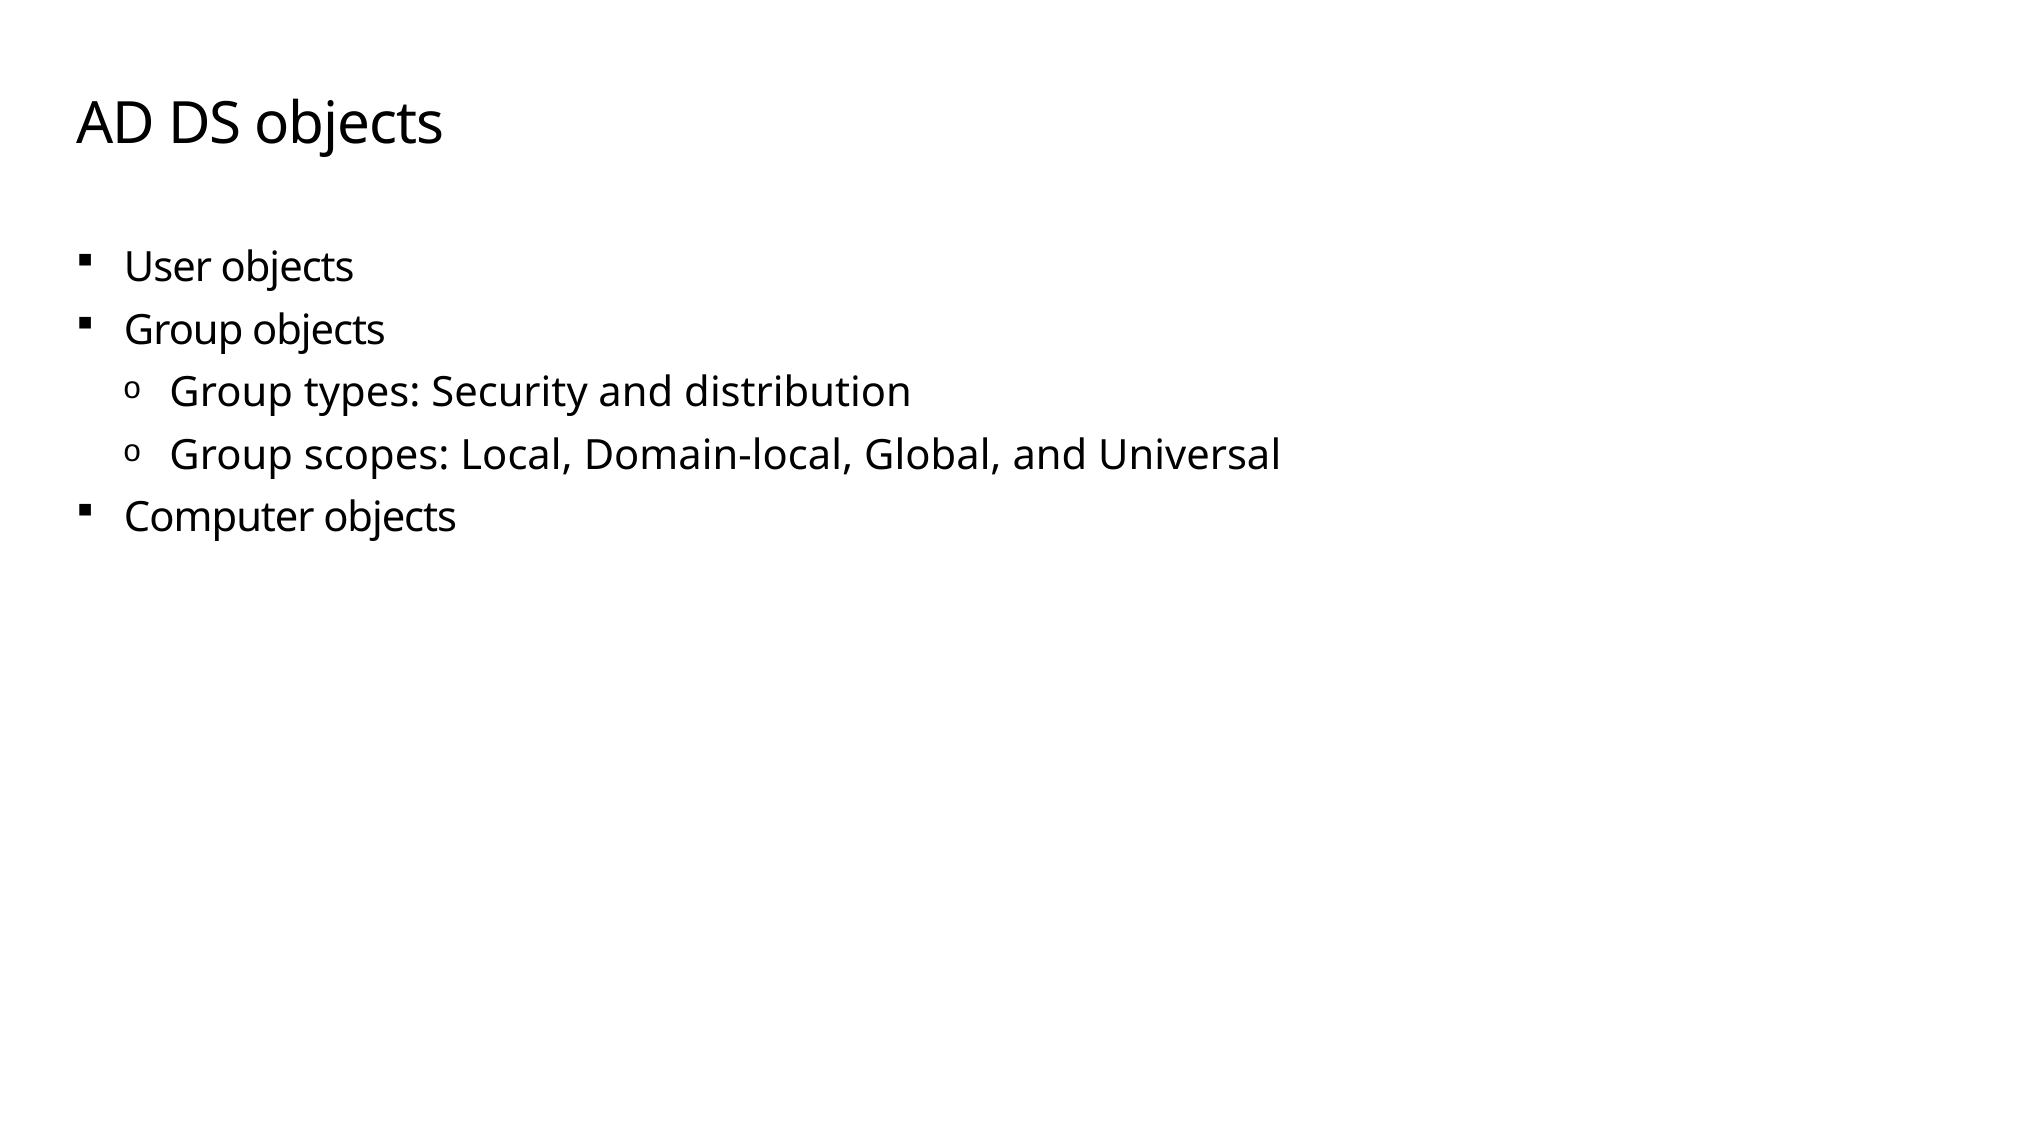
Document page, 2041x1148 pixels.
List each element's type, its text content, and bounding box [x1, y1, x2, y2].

list User objects Group objects Group types: Security and distribution Group scopes: Local, Domain-local, Global, and Universal Computer objects [76, 240, 1970, 1074]
title AD DS objects [76, 93, 1968, 161]
